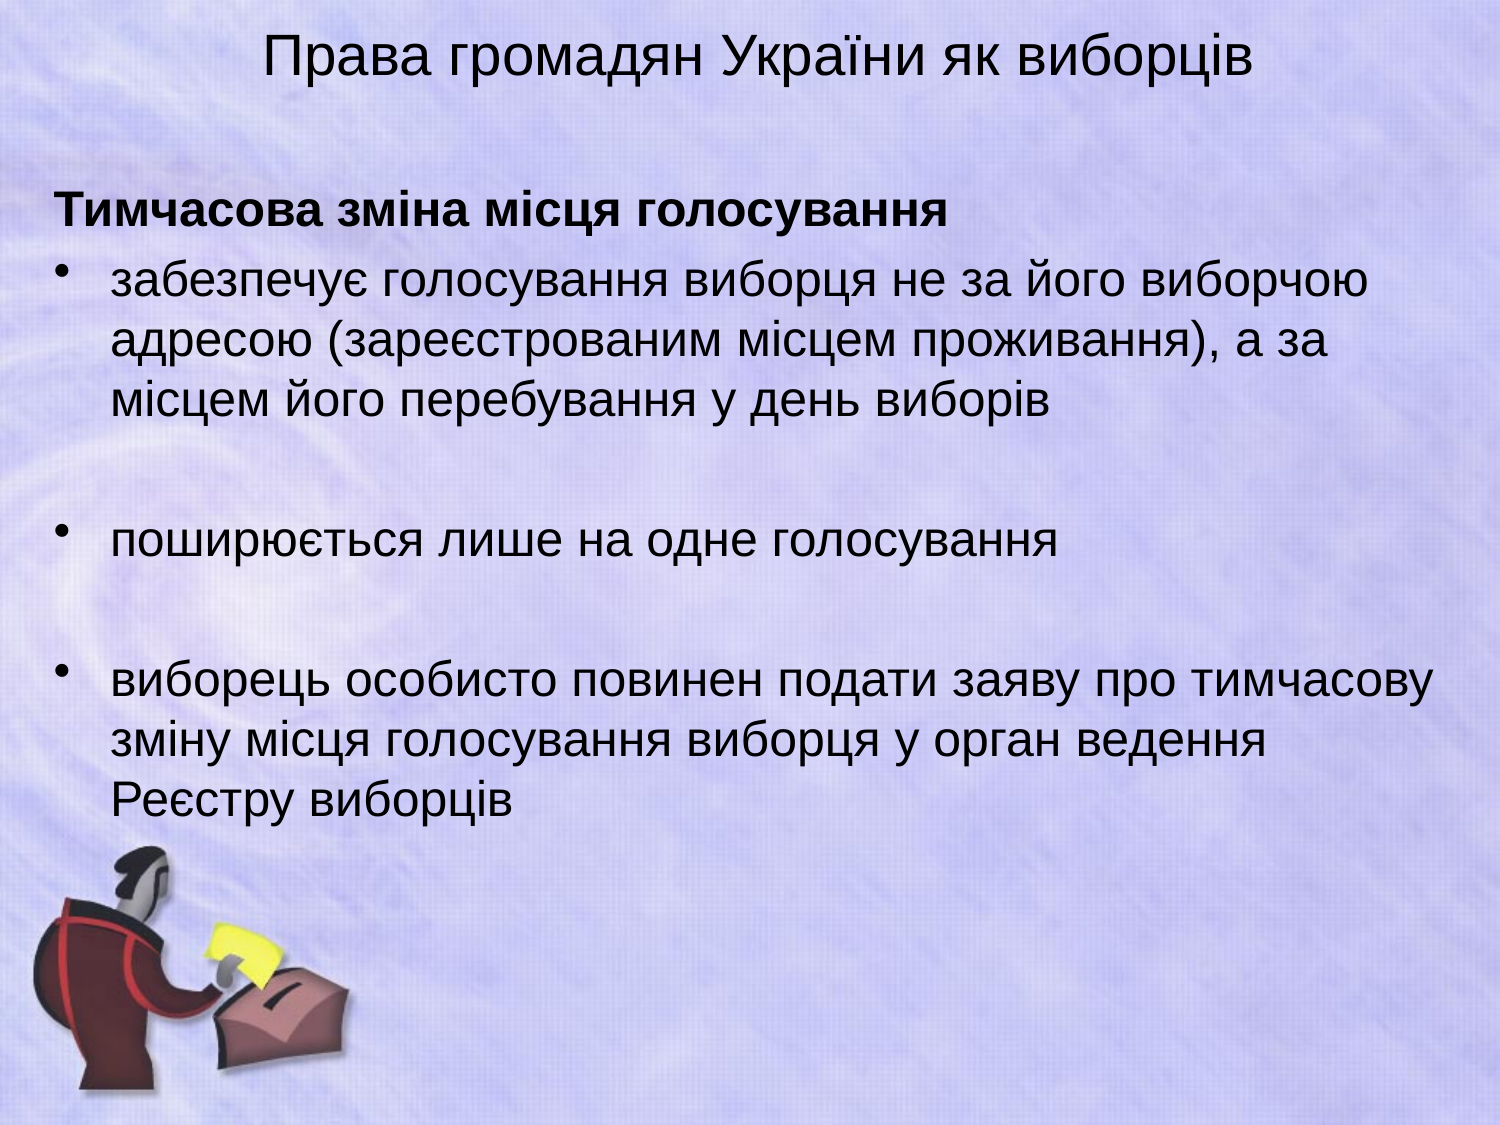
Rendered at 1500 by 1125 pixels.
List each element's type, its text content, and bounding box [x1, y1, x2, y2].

picture [0, 0, 1500, 1125]
title Права громадян України як виборців [38, 44, 1480, 165]
list Тимчасова зміна місця голосування забезпечує голосування виборця не за його виборчою адресою (зареєстрованим місцем проживання), а за місцем його перебування у день виборів поширюється лише на одне голосування виборець особисто повинен подати заяву про тимчасову зміну місця голосування виборця у орган ведення Реєстру виборців [38, 168, 1480, 942]
